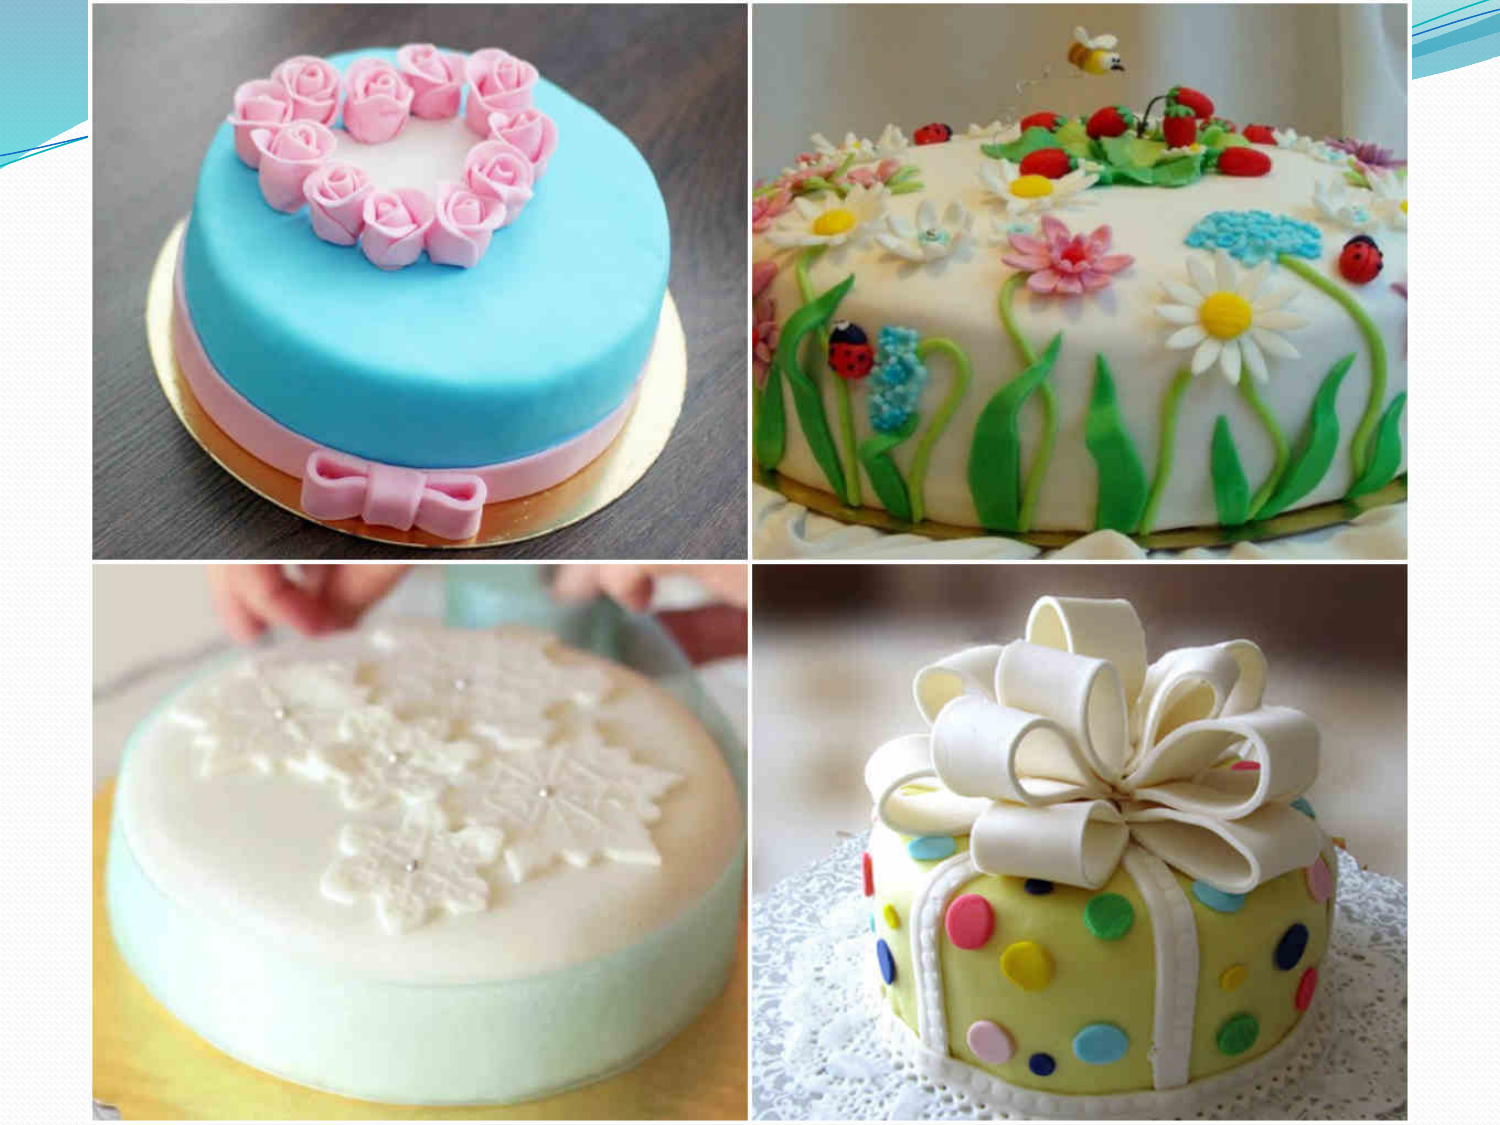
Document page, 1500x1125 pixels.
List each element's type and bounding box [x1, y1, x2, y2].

picture [87, 0, 1412, 1125]
